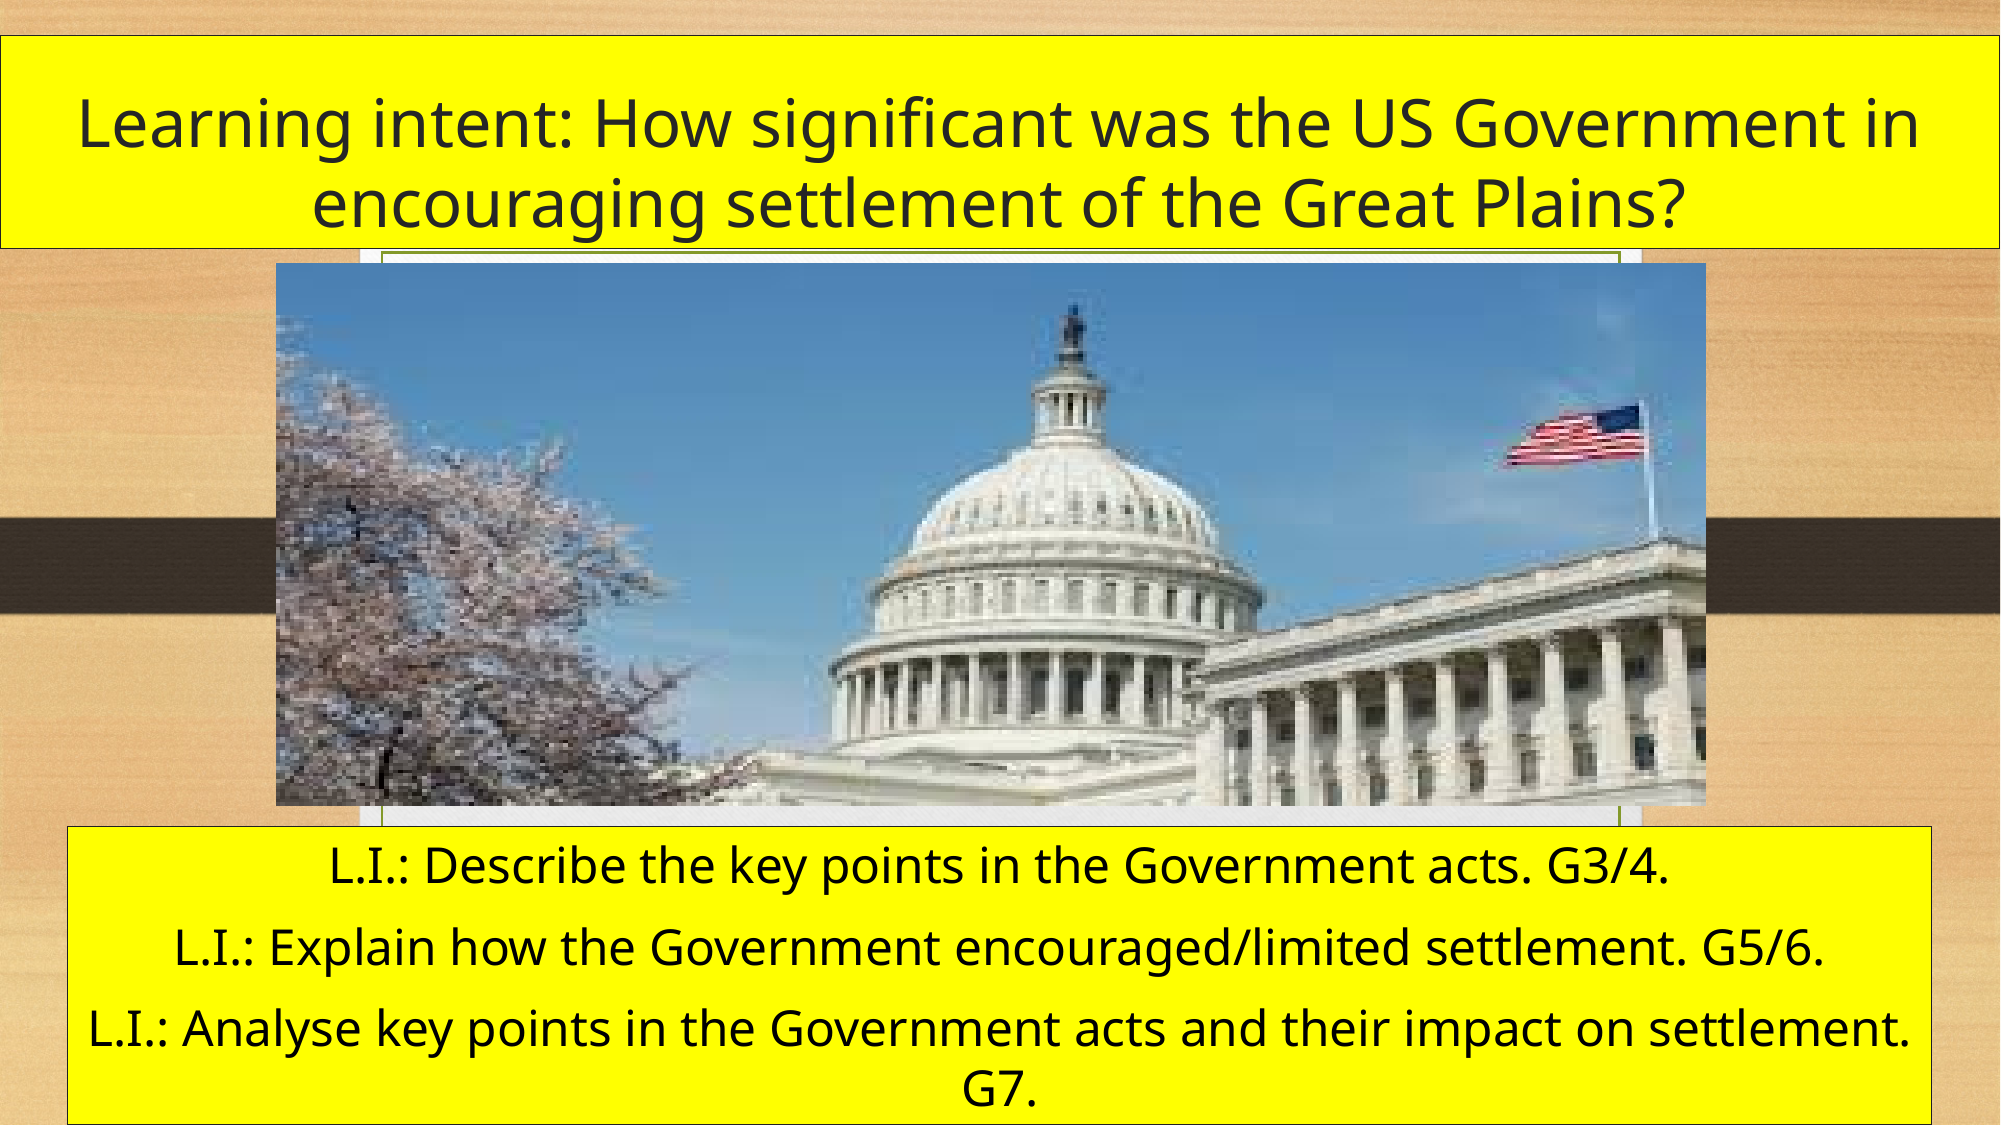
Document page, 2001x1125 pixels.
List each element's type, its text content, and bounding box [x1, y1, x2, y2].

subtitle L.I.: Describe the key points in the Government acts. G3/4. L.I.: Explain how the Government encouraged/limited settlement. G5/6. L.I.: Analyse key points in the Government acts and their impact on settlement. G7. [67, 826, 1932, 1125]
picture [0, 0, 2001, 1125]
title Learning intent: How significant was the US Government in encouraging settlement of the Great Plains? [0, 35, 2000, 249]
